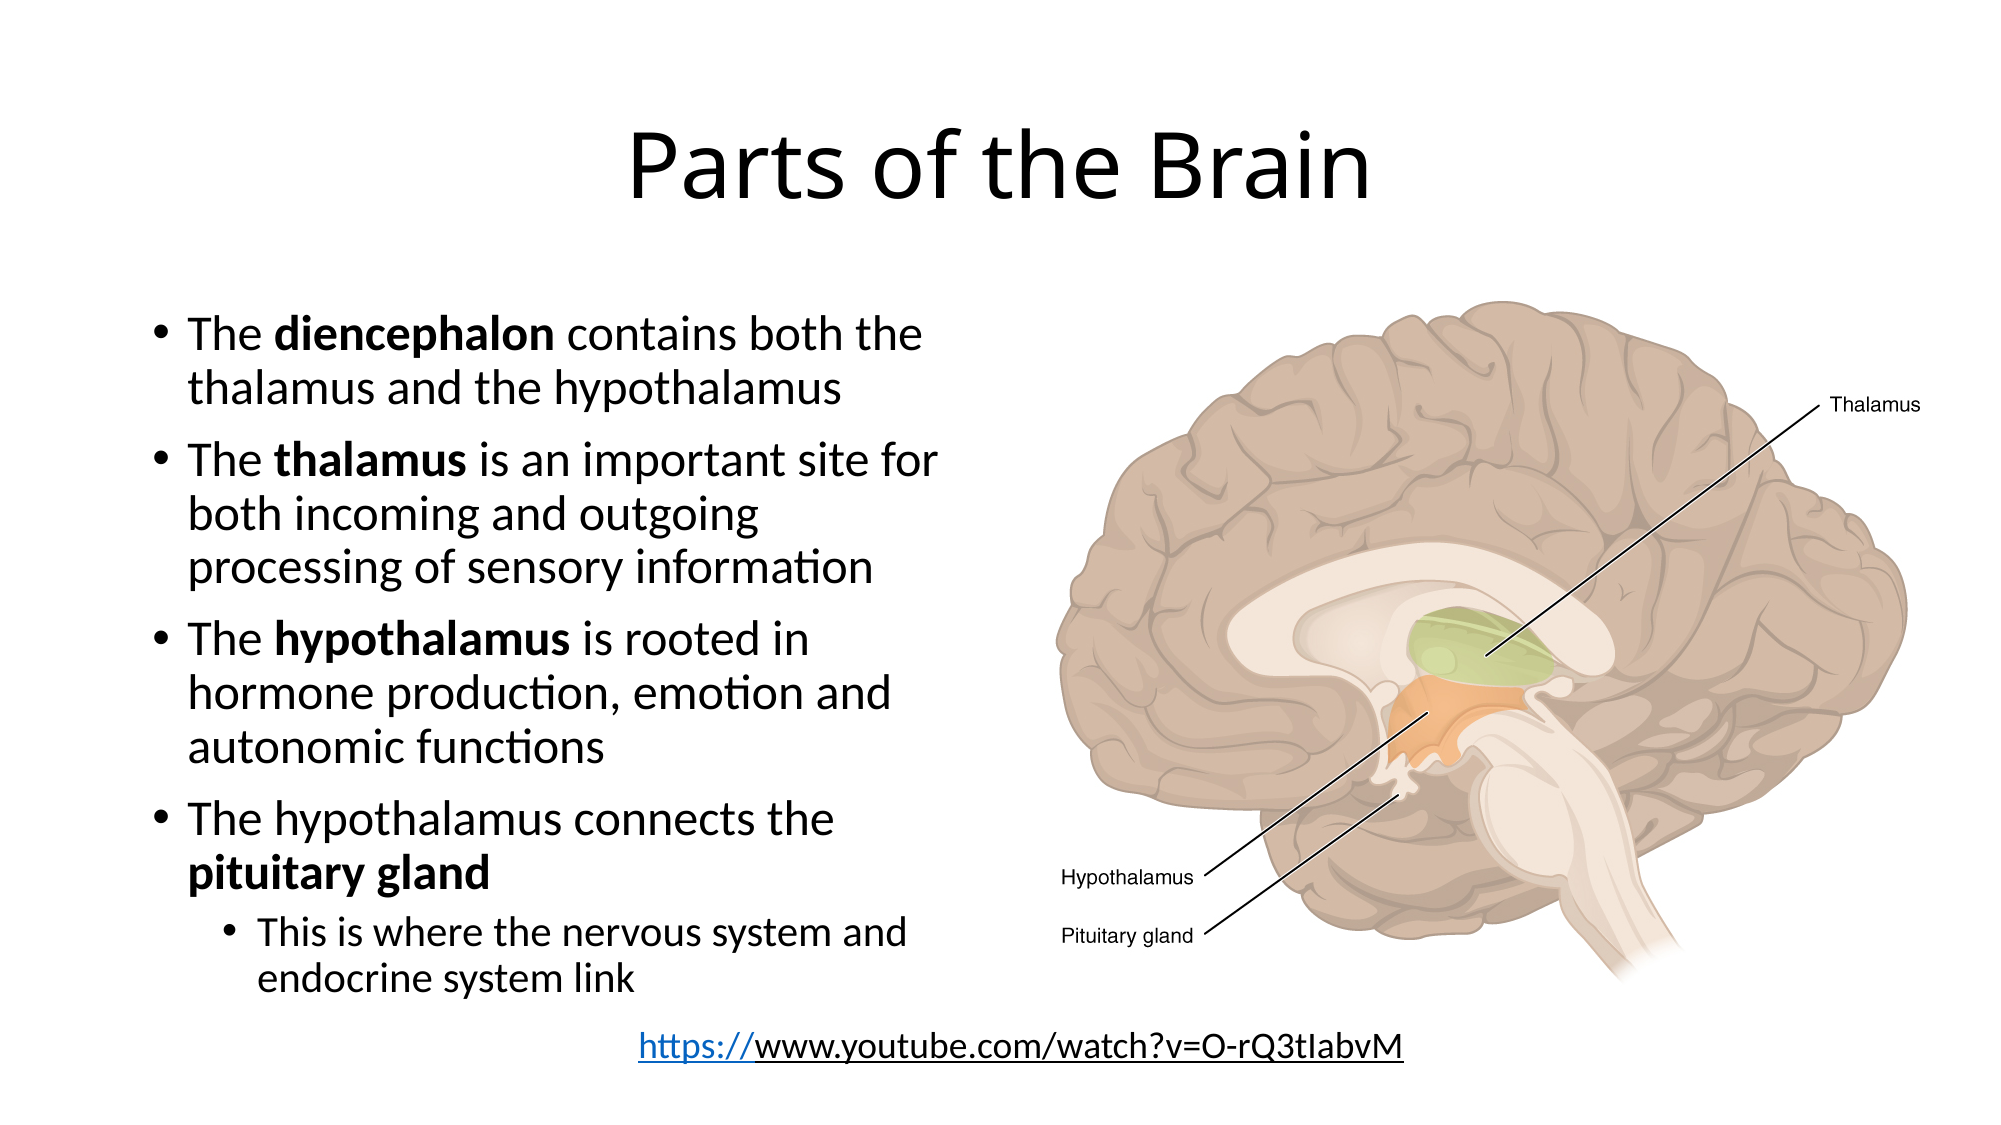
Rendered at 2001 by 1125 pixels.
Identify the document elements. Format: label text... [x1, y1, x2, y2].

list The diencephalon contains both the thalamus and the hypothalamus The thalamus is an important site for both incoming and outgoing processing of sensory information The hypothalamus is rooted in hormone production, emotion and autonomic functions The hypothalamus connects the pituitary gland This is where the nervous system and endocrine system link [137, 299, 988, 1014]
text_box https://www.youtube.com/watch?v=O-rQ3tIabvM [623, 1013, 1428, 1073]
title Parts of the Brain [137, 59, 1863, 278]
picture [1054, 299, 1922, 987]
